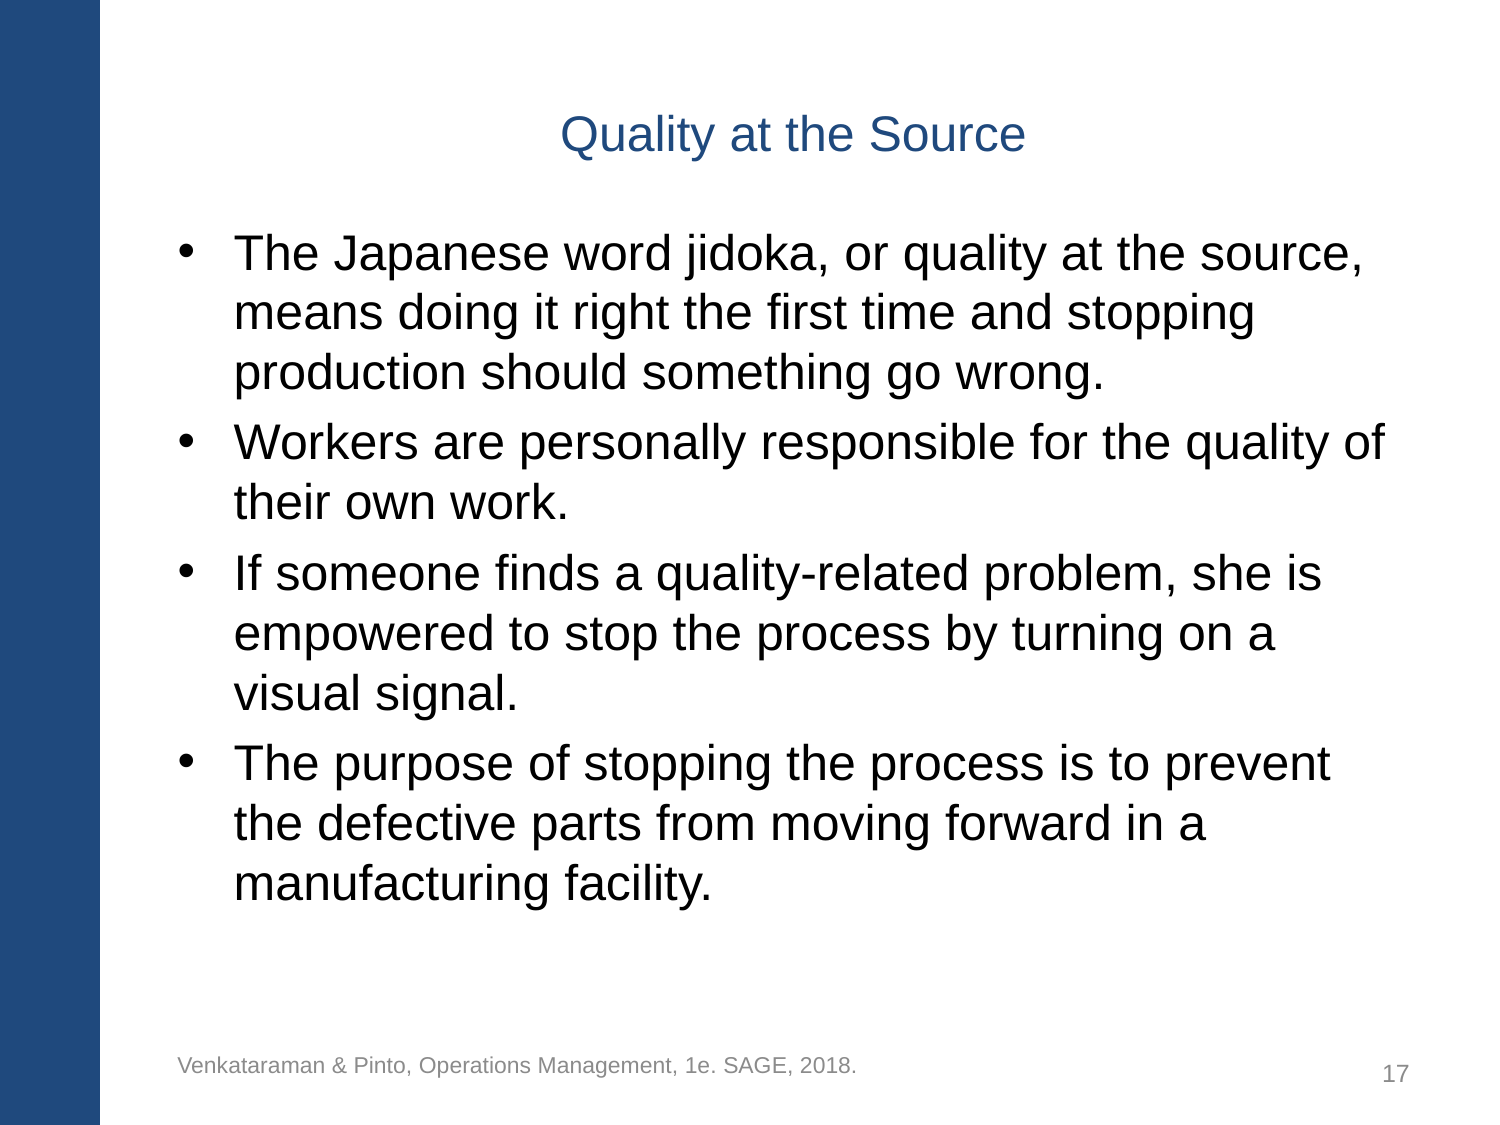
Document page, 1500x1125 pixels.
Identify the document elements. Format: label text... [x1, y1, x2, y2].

footer Venkataraman & Pinto, Operations Management, 1e. SAGE, 2018. [162, 1042, 1313, 1103]
slide_number 17 [1350, 1042, 1425, 1103]
title Quality at the Source [162, 37, 1425, 212]
list The Japanese word jidoka, or quality at the source, means doing it right the first time and stopping production should something go wrong. Workers are personally responsible for the quality of their own work. If someone finds a quality-related problem, she is empowered to stop the process by turning on a visual signal. The purpose of stopping the process is to prevent the defective parts from moving forward in a manufacturing facility. [162, 212, 1425, 1025]
